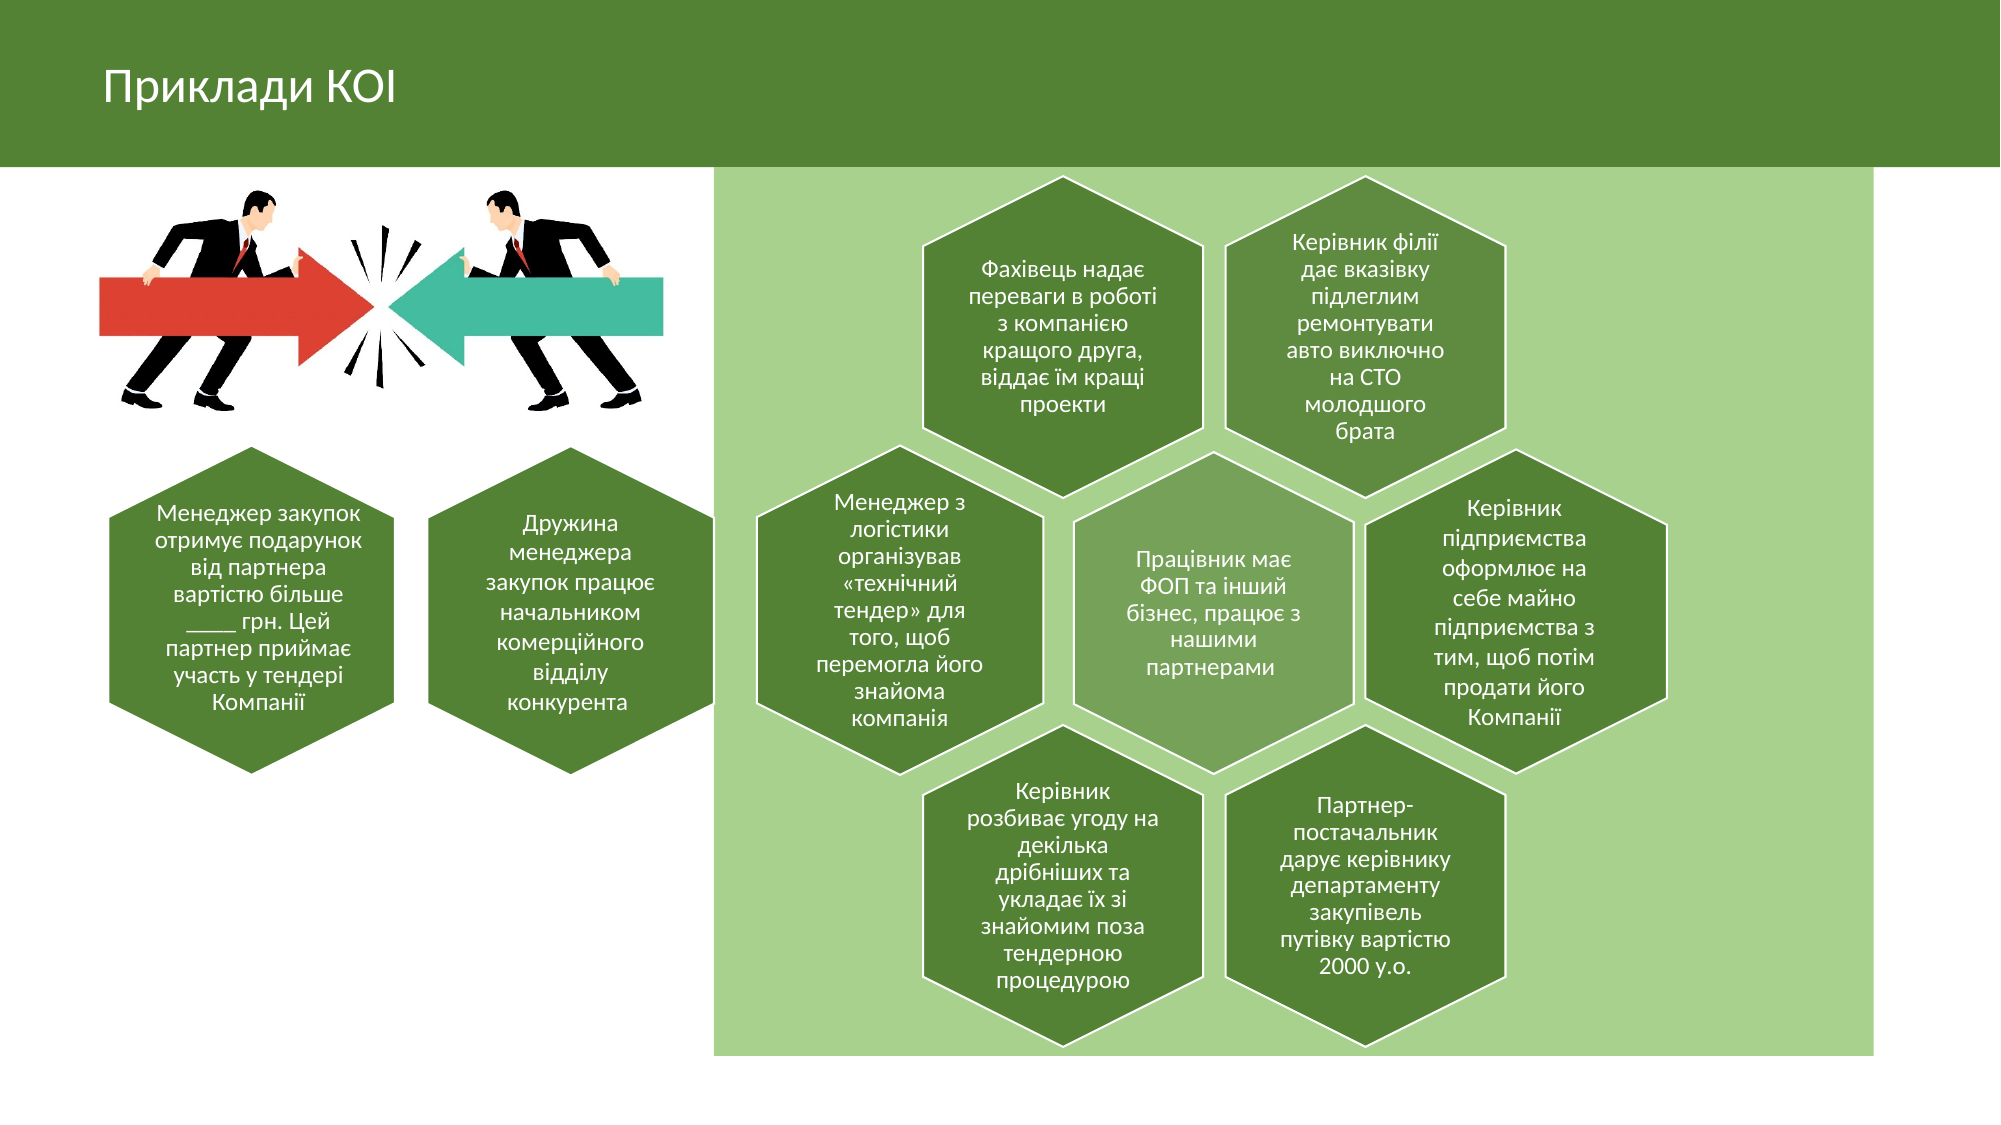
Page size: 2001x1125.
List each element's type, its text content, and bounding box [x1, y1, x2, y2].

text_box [756, 445, 1044, 775]
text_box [427, 446, 715, 776]
picture [93, 171, 670, 426]
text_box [713, 167, 1874, 1056]
text_box Приклади КОІ [87, 44, 1913, 120]
text_box [0, 0, 2000, 168]
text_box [108, 445, 395, 775]
